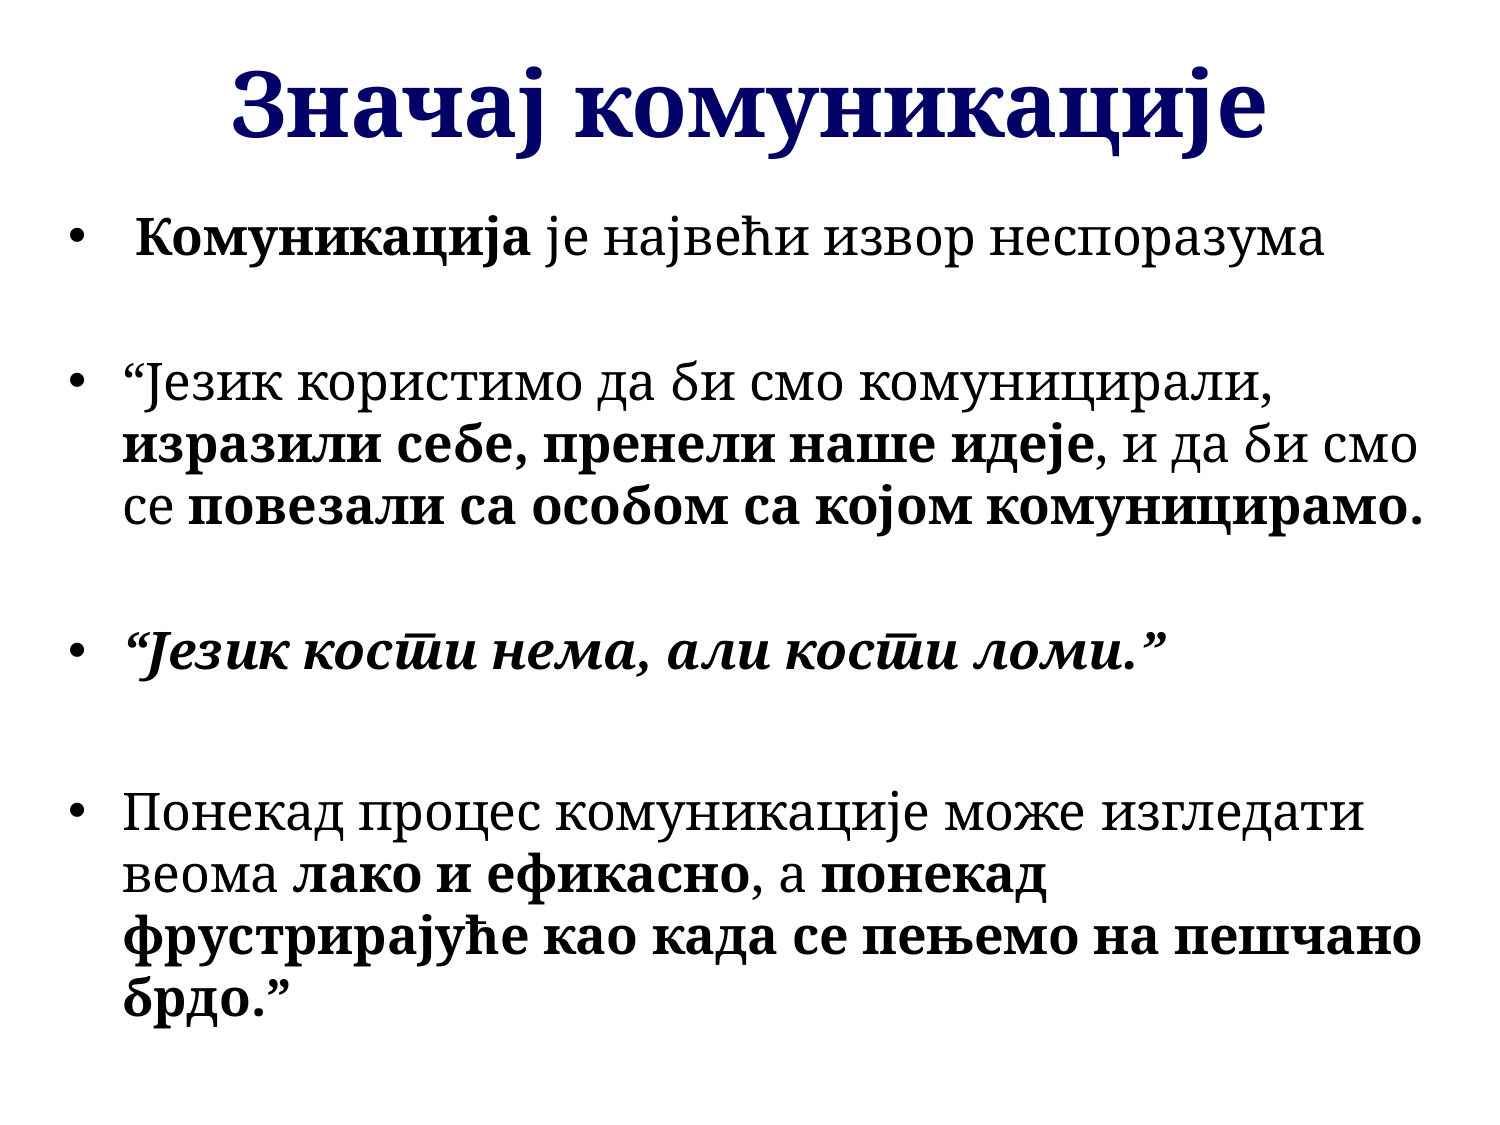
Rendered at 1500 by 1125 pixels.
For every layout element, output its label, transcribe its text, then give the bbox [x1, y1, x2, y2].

list Комуникација је највећи извор неспоразума “Језик користимо да би смо комуницирали, изразили себе, пренели наше идеје, и да би смо се повезали са особом са којом комуницирамо. “Језик кости нема, али кости ломи.” Понекад процес комуникације може изгледати веома лако и ефикасно, а понекад фрустрирајуће као када се пењемо на пешчано брдо.” [53, 196, 1447, 1094]
title Значај комуникације [75, 7, 1425, 195]
